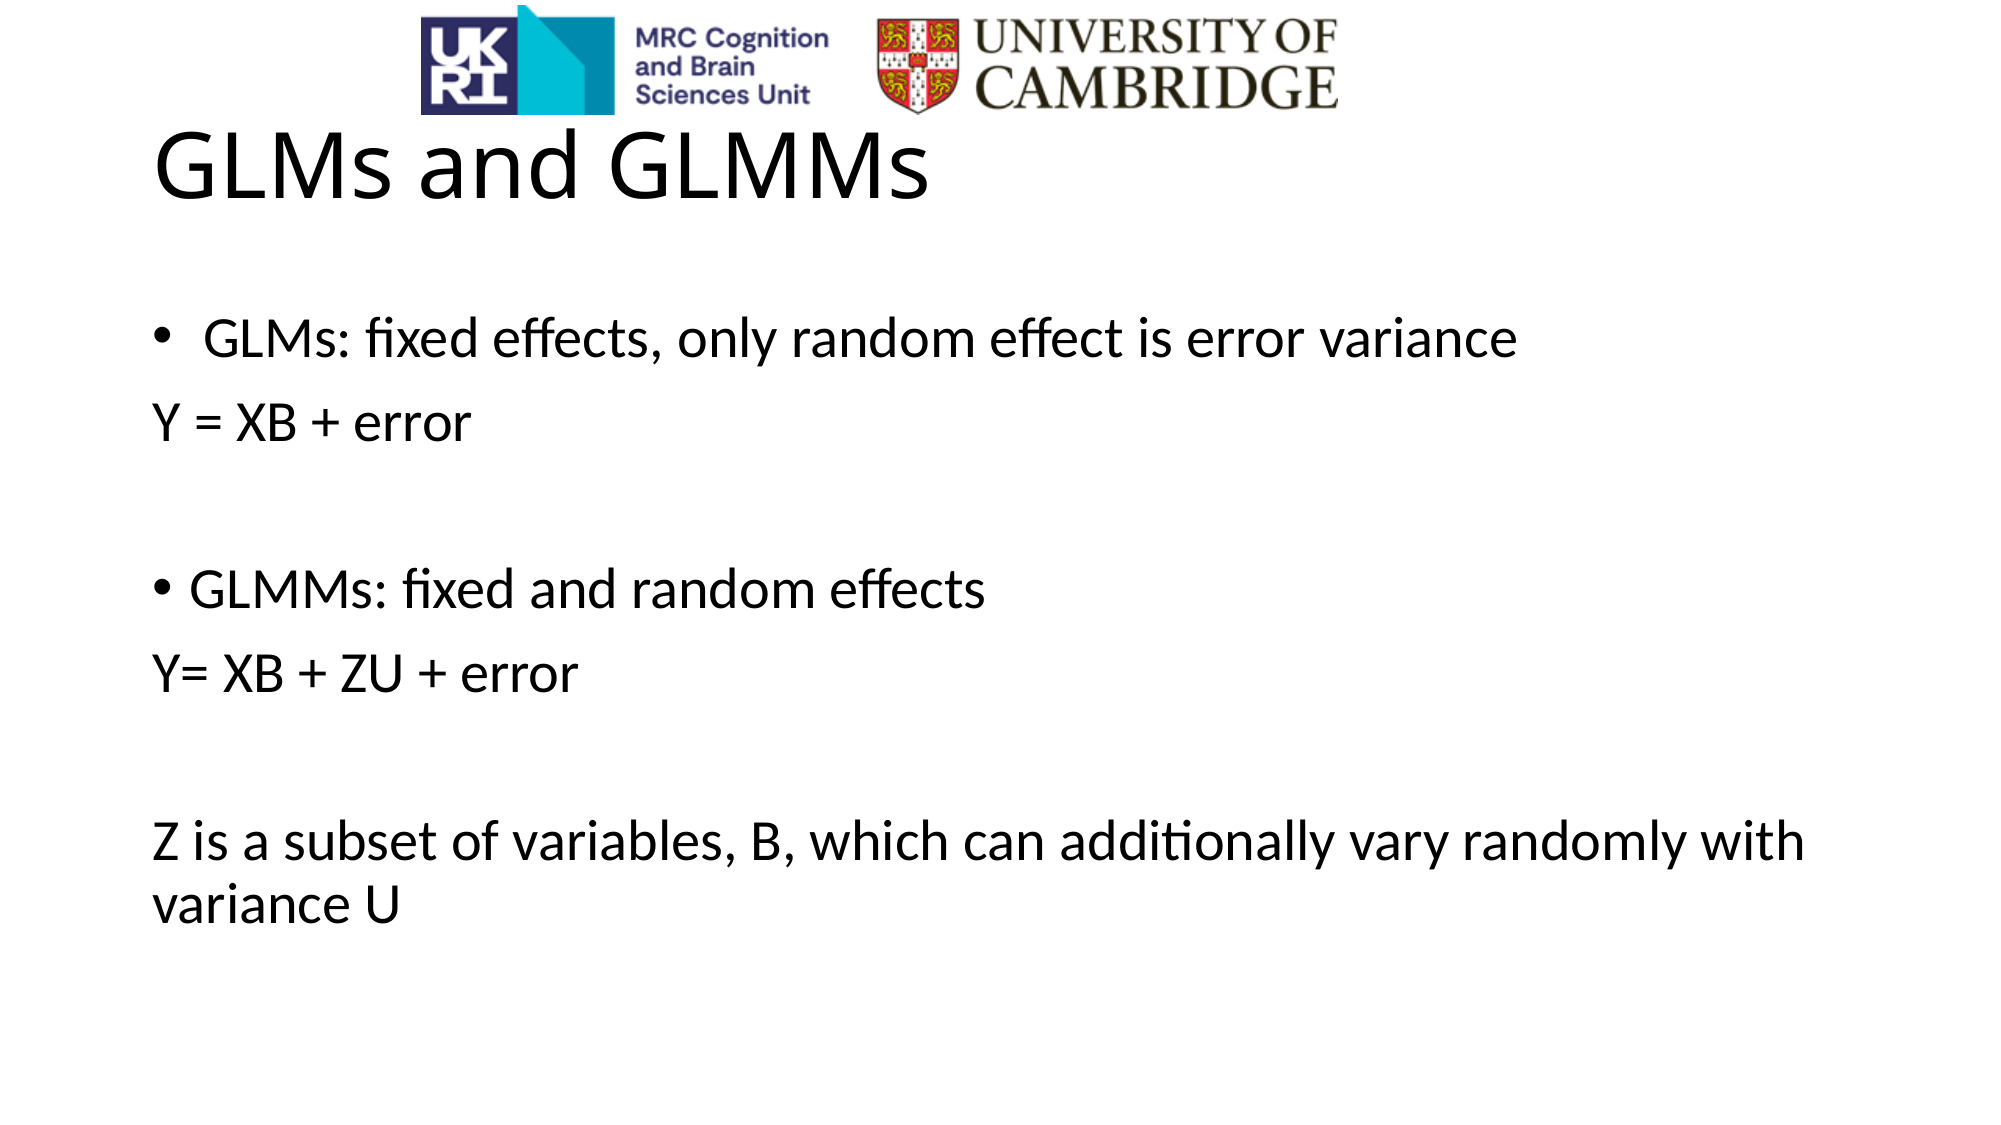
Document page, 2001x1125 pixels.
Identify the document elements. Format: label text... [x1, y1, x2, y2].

picture [421, 5, 1338, 59]
list GLMs: fixed effects, only random effect is error variance Y = XB + error GLMMs: fixed and random effects Y= XB + ZU + error Z is a subset of variables, B, which can additionally vary randomly with variance U [137, 299, 1863, 1014]
title GLMs and GLMMs [137, 59, 1863, 278]
